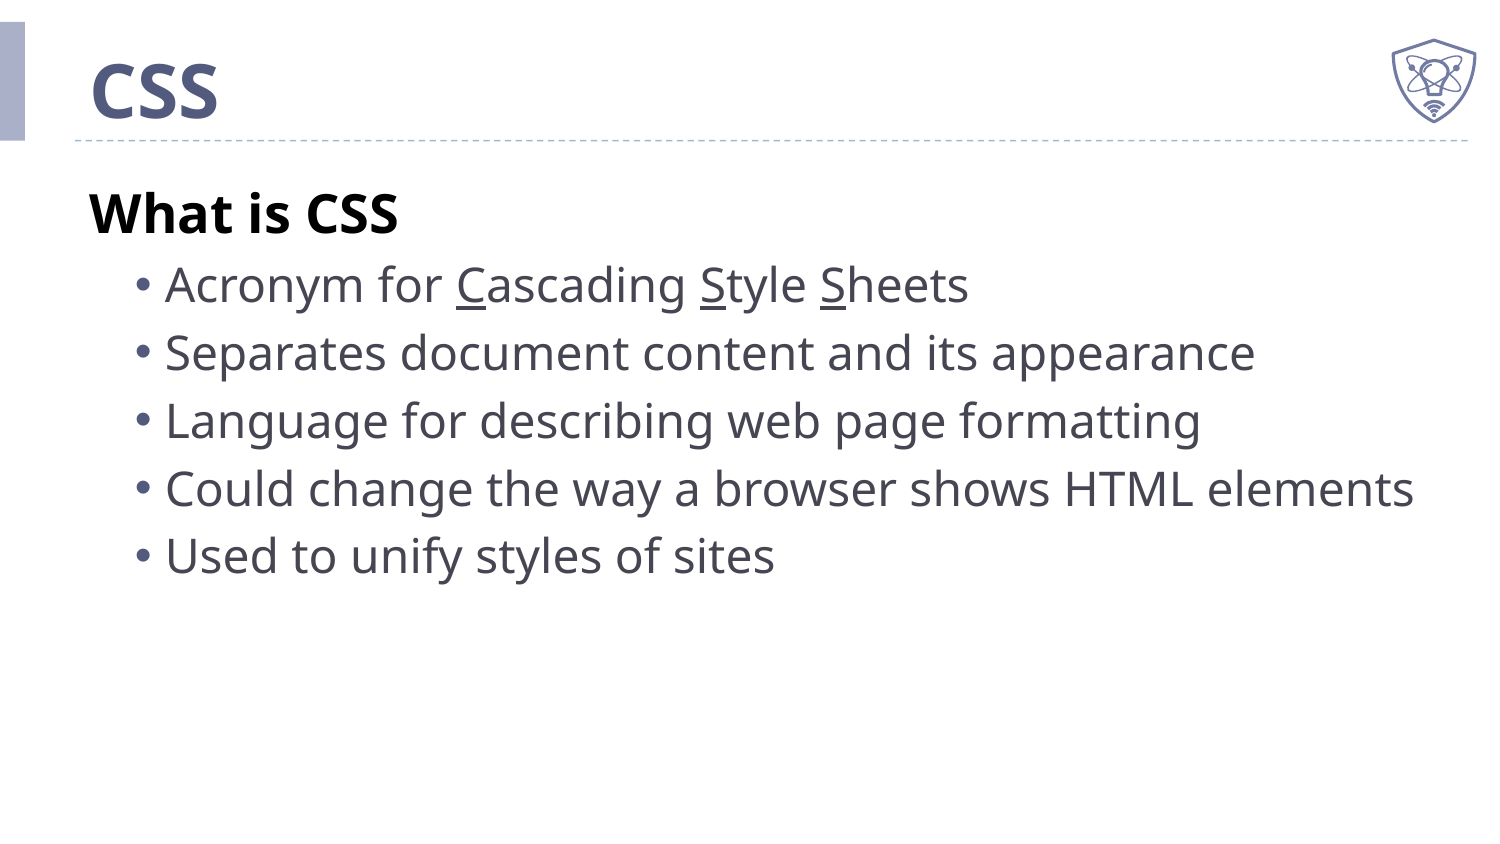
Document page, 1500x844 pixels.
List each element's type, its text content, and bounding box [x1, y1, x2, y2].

list What is CSS Acronym for Cascading Style Sheets Separates document content and its appearance Language for describing web page formatting Could change the way a browser shows HTML elements Used to unify styles of sites [75, 171, 1475, 835]
title CSS [75, 18, 1475, 141]
